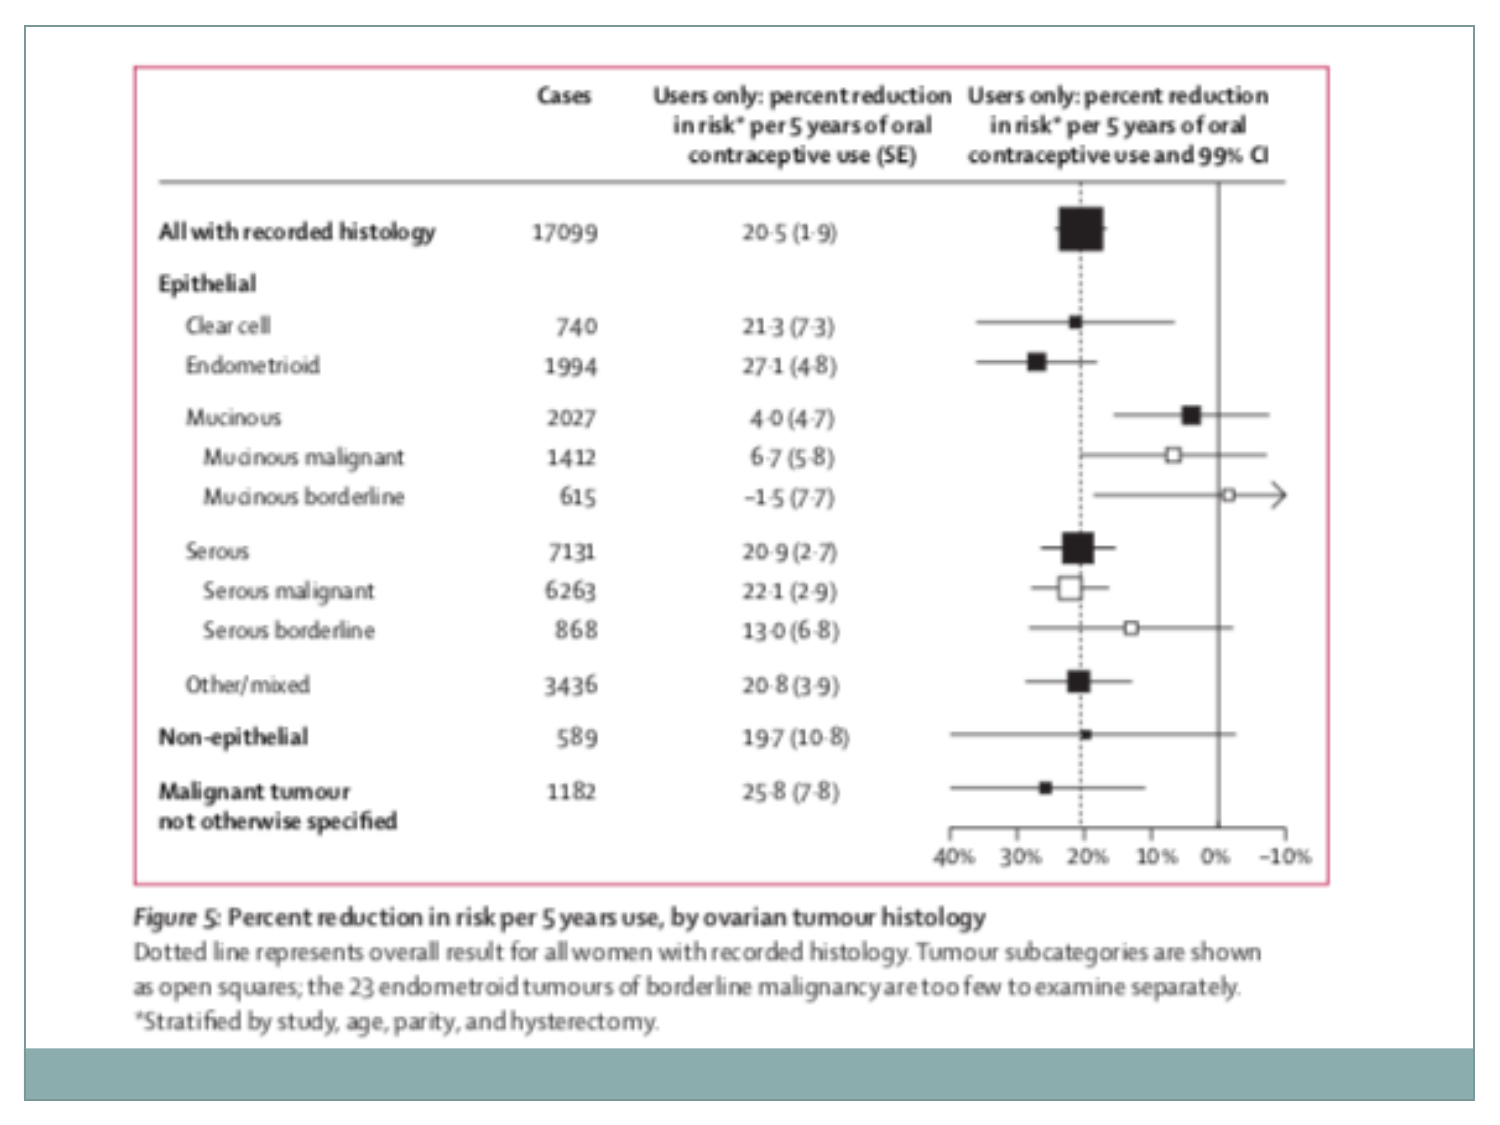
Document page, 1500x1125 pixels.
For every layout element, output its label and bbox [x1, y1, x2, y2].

picture [113, 39, 1358, 1047]
